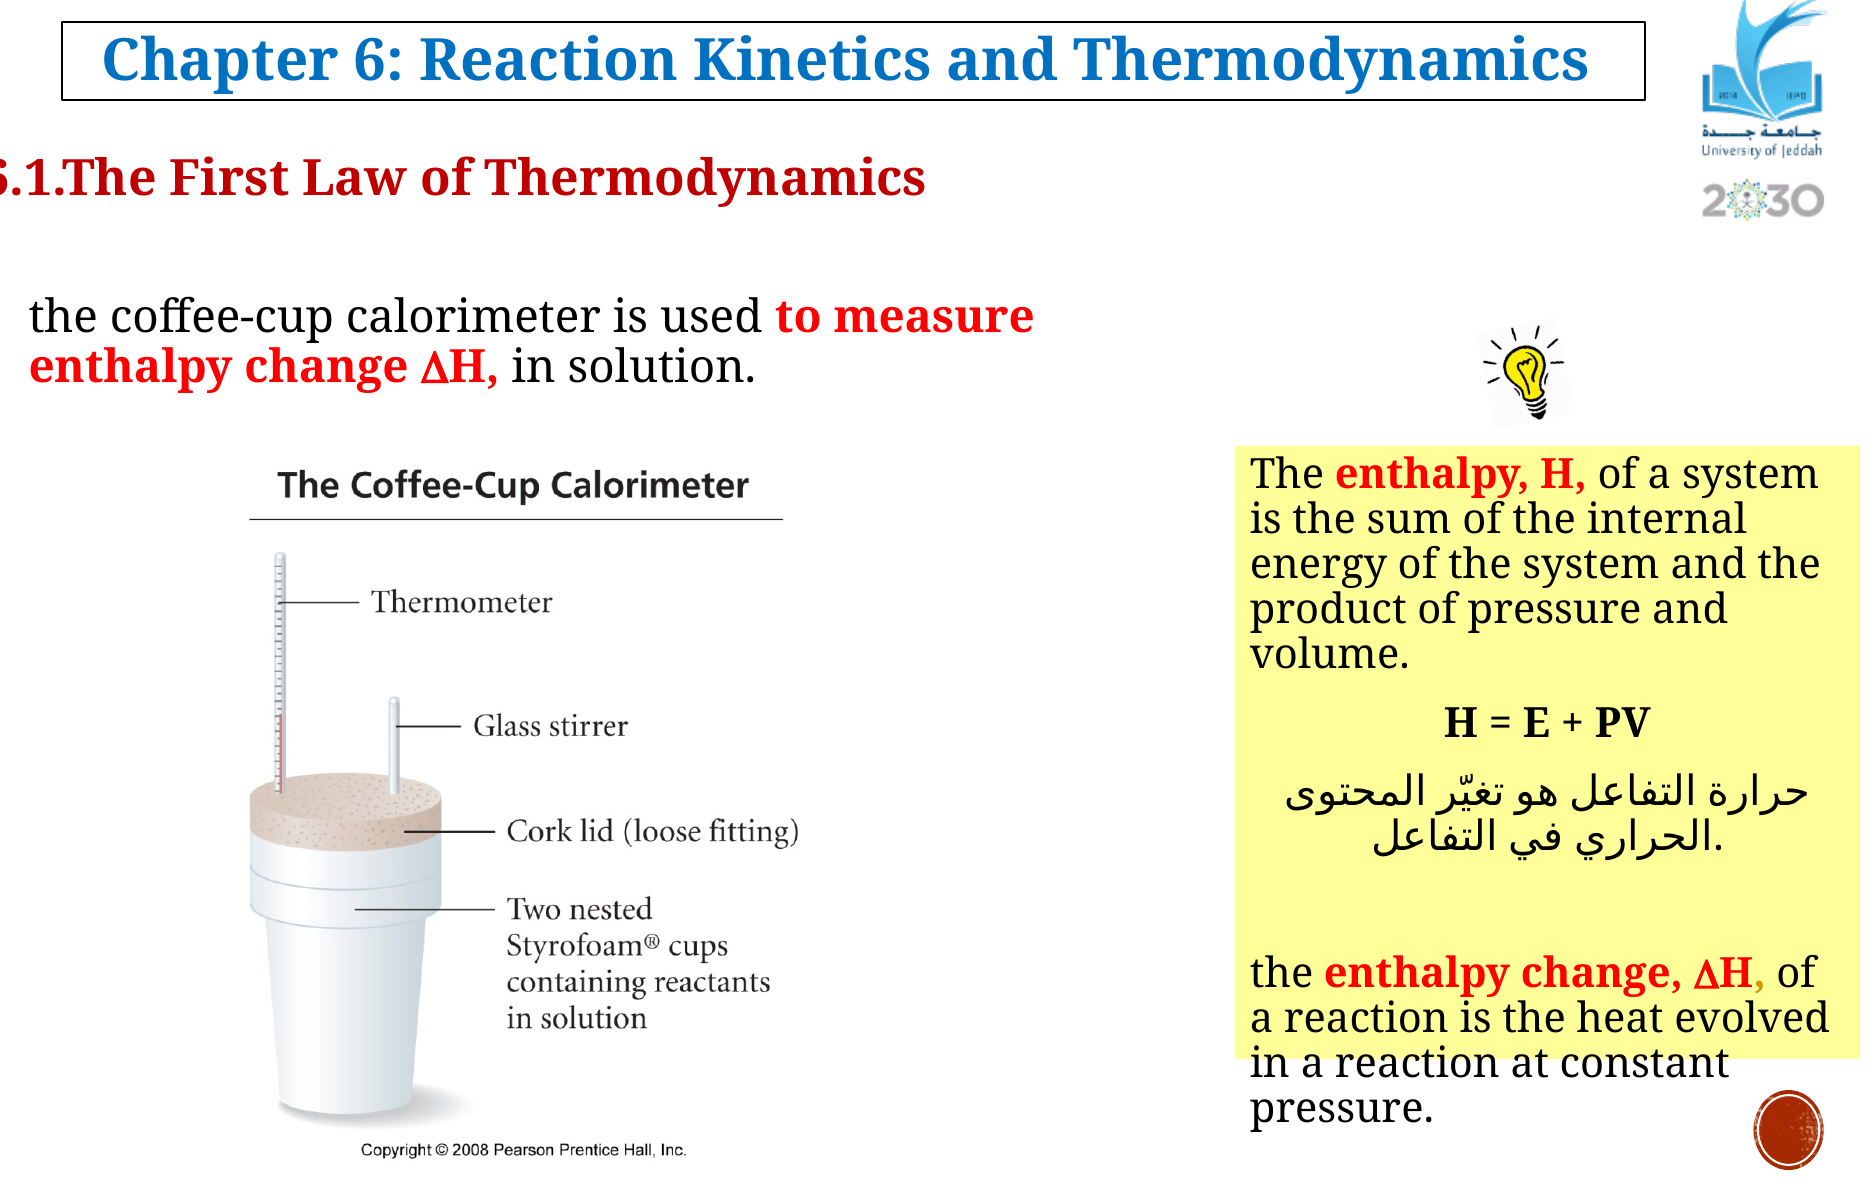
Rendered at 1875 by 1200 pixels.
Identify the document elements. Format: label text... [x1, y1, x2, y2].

text_box Chapter 6: Reaction Kinetics and Thermodynamics [61, 21, 1646, 101]
picture [1476, 317, 1575, 429]
title the coffee-cup calorimeter is used to measure enthalpy change DH, in solution. [13, 222, 1125, 463]
picture [1681, 0, 1846, 227]
text_box 6.1.The First Law of Thermodynamics [0, 138, 956, 214]
list The enthalpy, H, of a system is the sum of the internal energy of the system and the product of pressure and volume. H = E + PV حرارة التفاعل هو تغيّر المحتوى الحراري في التفاعل. the enthalpy change, DH, of a reaction is the heat evolved in a reaction at constant pressure. [1234, 445, 1861, 1059]
picture [242, 462, 805, 1165]
